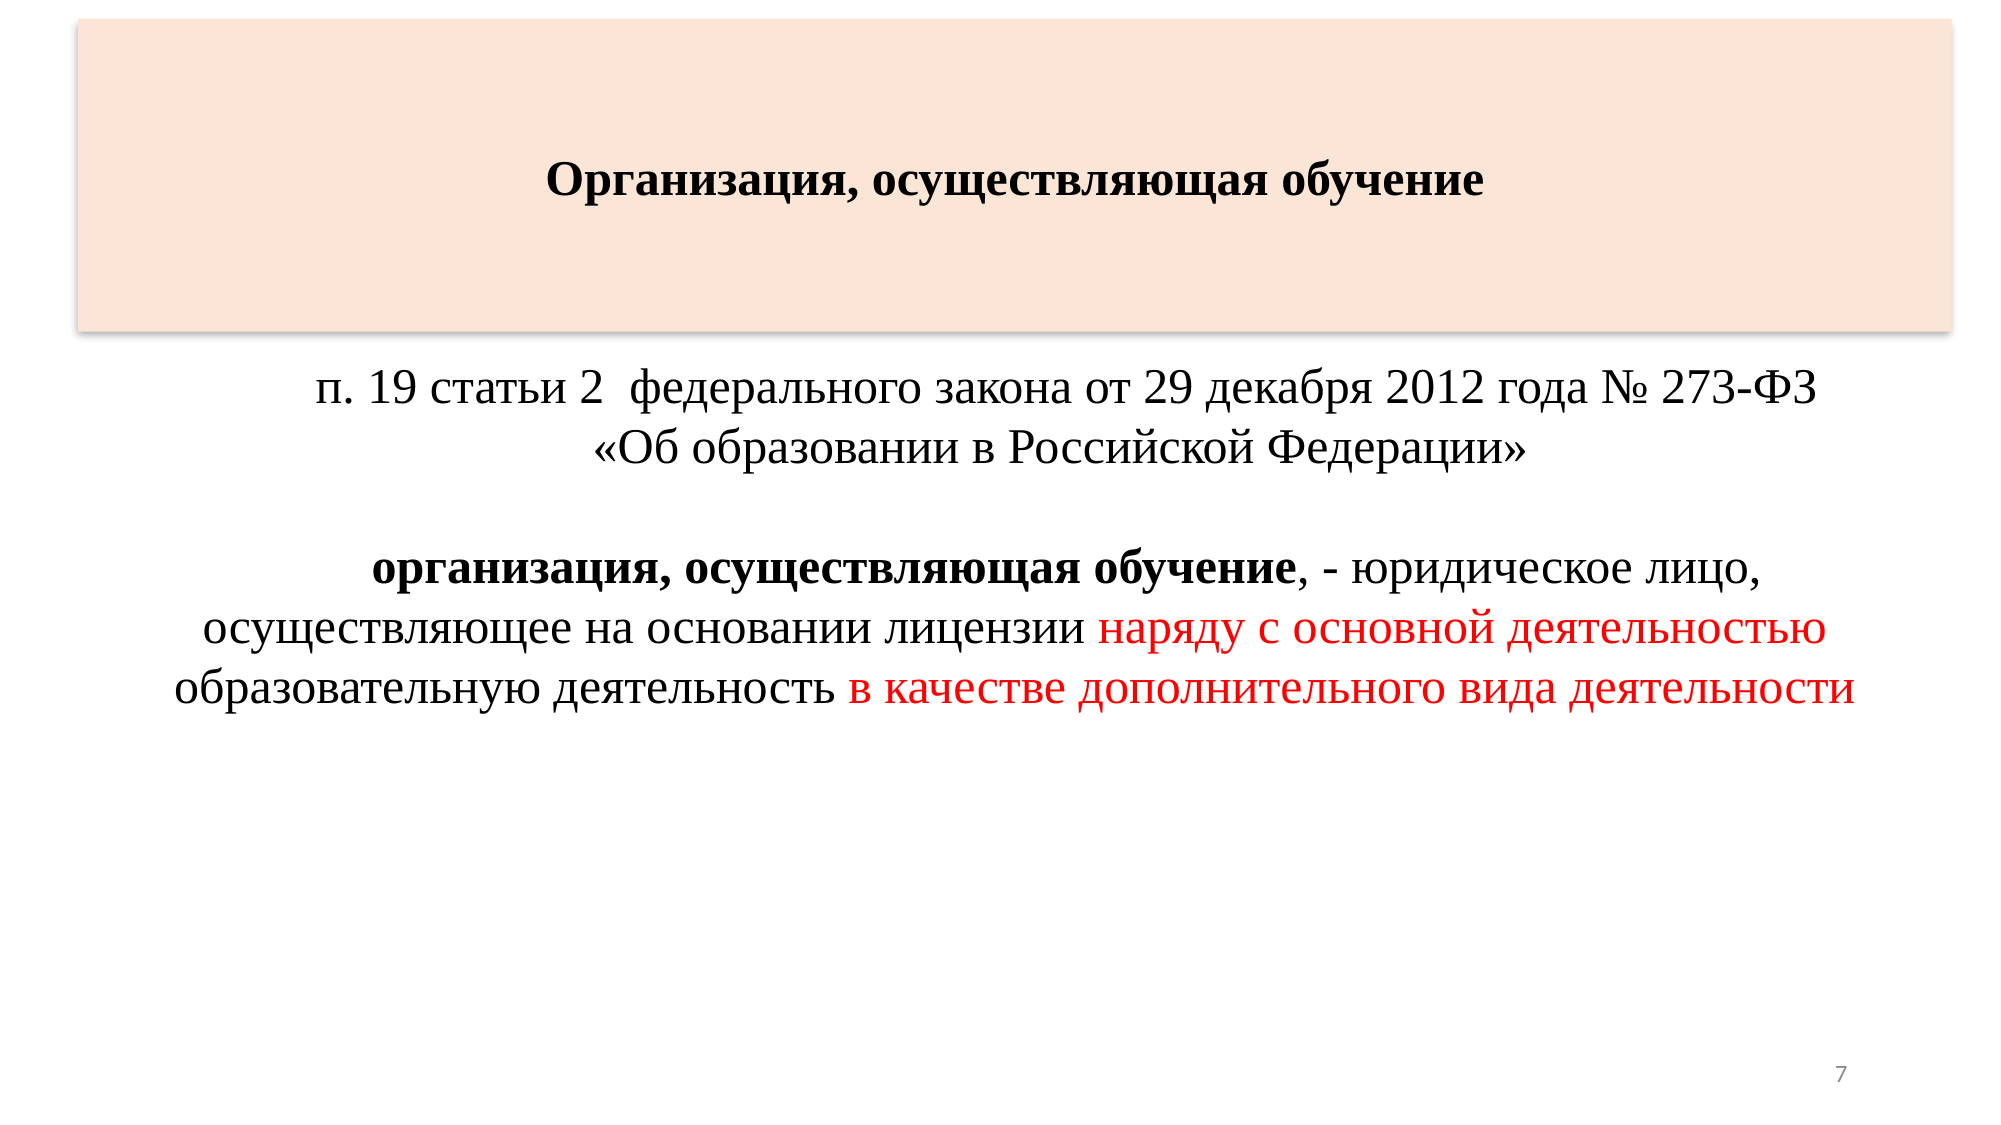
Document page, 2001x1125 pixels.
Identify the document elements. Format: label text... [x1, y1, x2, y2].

text_box п. 19 статьи 2 федерального закона от 29 декабря 2012 года № 273-ФЗ «Об образовании в Российской Федерации» организация, осуществляющая обучение, - юридическое лицо, осуществляющее на основании лицензии наряду с основной деятельностью образовательную деятельность в качестве дополнительного вида деятельности 2) Выписка из Реестра лицензий размещение на сайте организации, осуществляющей образовательную деятельность содержится в действующих документах лицензиата [78, 346, 1952, 1125]
text_box Организация, осуществляющая обучение [78, 18, 1952, 332]
slide_number 7 [1412, 1042, 1863, 1103]
